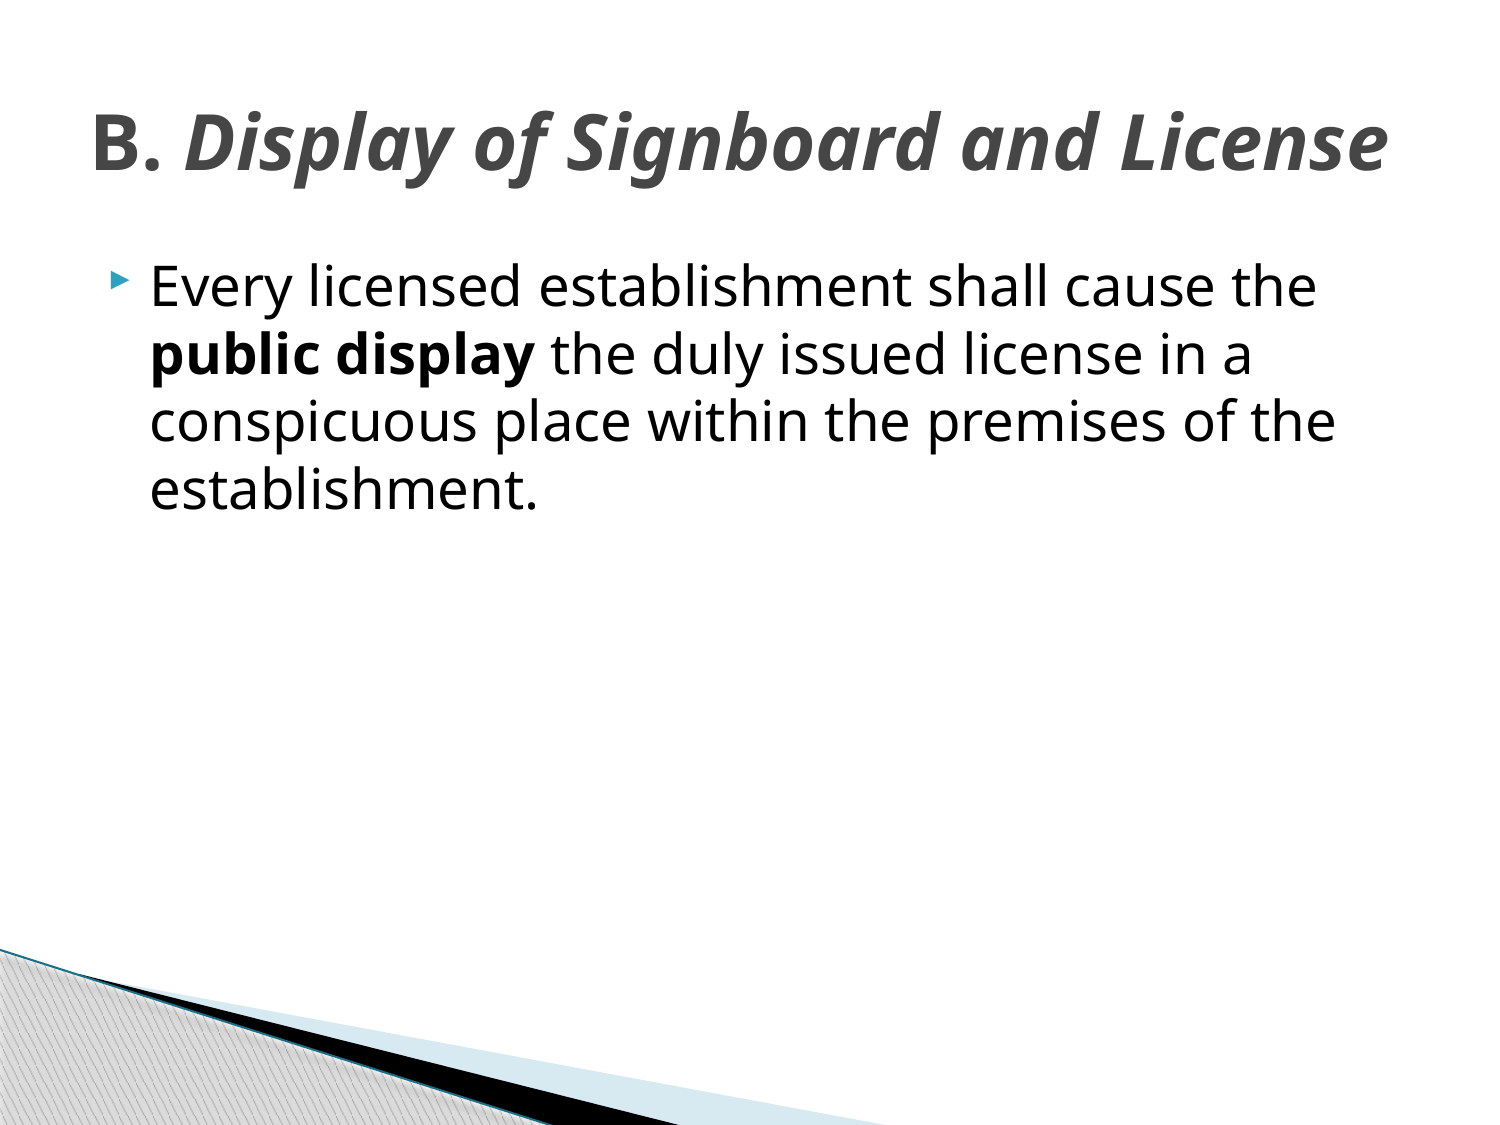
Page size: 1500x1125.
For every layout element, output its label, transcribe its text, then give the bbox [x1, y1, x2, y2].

list Every licensed establishment shall cause the public display the duly issued license in a conspicuous place within the premises of the establishment. [75, 243, 1425, 986]
title B. Display of Signboard and License [75, 45, 1425, 233]
